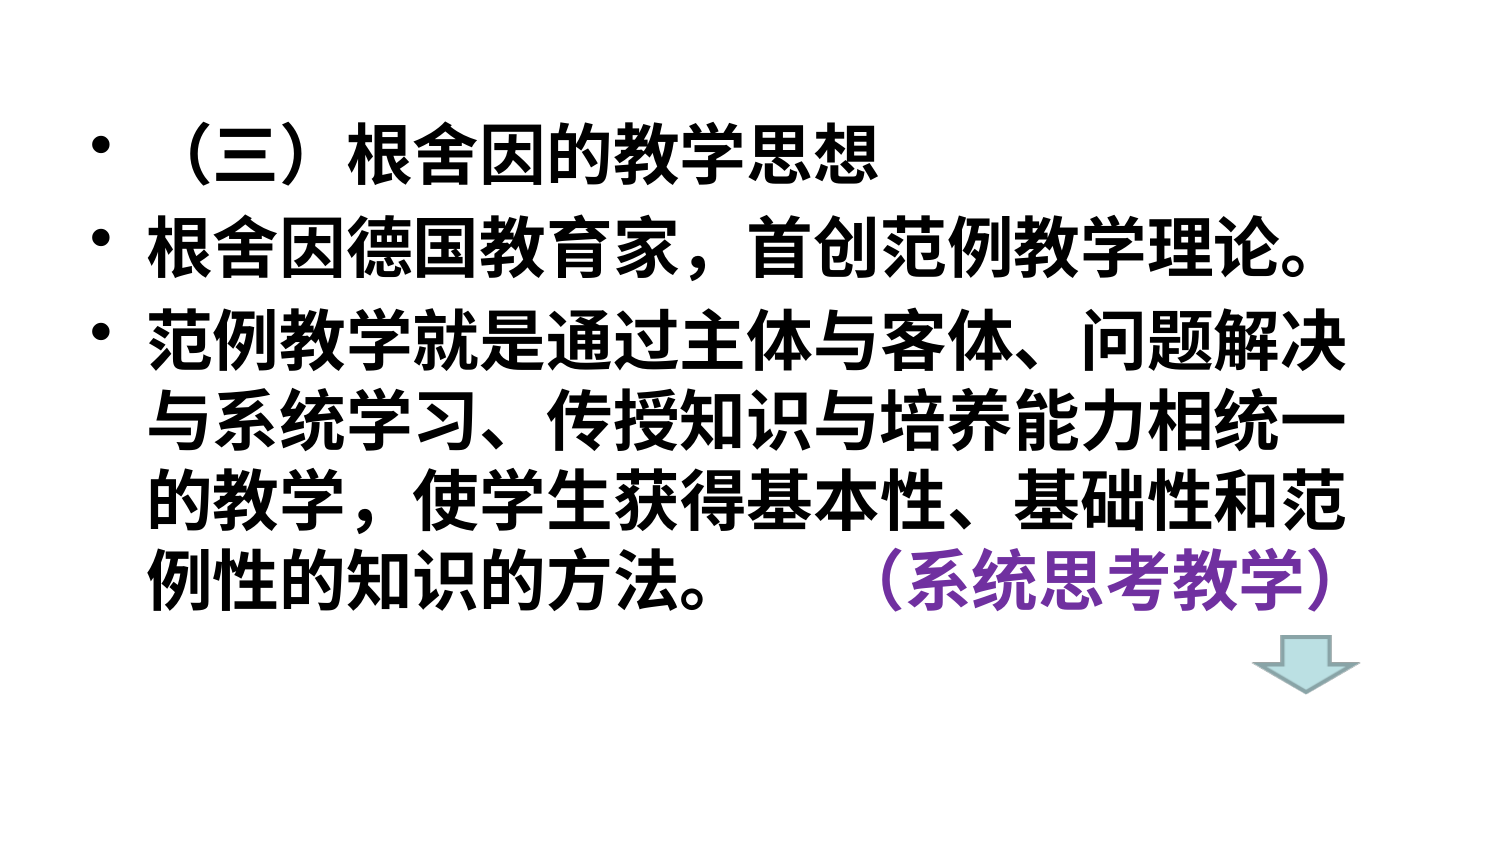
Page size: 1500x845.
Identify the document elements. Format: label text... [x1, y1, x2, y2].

list （三）根舍因的教学思想 根舍因德国教育家，首创范例教学理论。 范例教学就是通过主体与客体、问题解决与系统学习、传授知识与培养能力相统一的教学，使学生获得基本性、基础性和范例性的知识的方法。 （系统思考教学） [74, 104, 1426, 755]
picture [1251, 634, 1361, 695]
